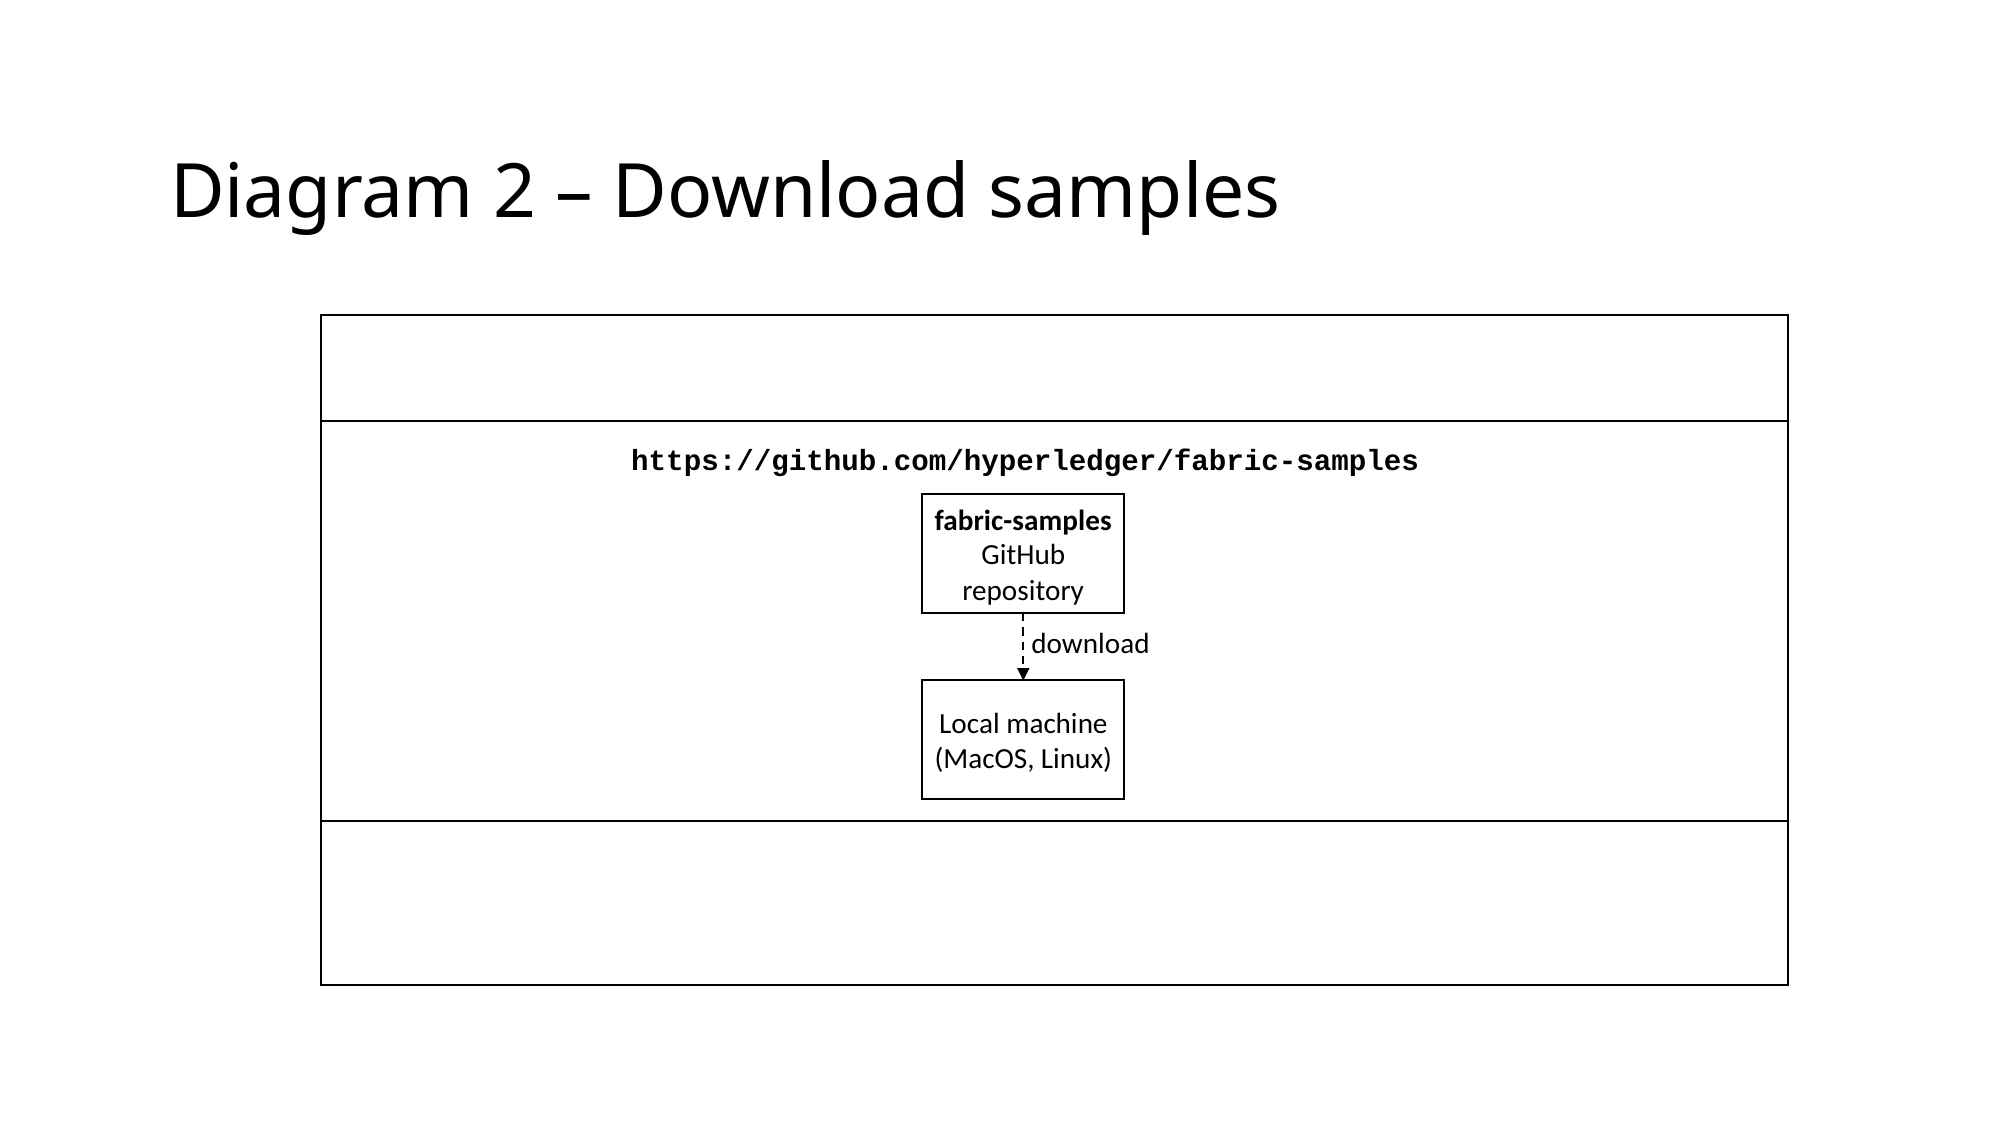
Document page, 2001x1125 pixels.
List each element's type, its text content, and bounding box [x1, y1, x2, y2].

text_box Local machine (MacOS, Linux) [922, 680, 1125, 800]
text_box Diagram 2 – Download samples [162, 84, 1888, 303]
text_box [320, 422, 1788, 820]
text_box https://github.com/hyperledger/fabric-samples [608, 433, 1442, 484]
text_box fabric-samples GitHub repository [922, 493, 1125, 613]
text_box download [1024, 616, 1158, 667]
text_box [320, 822, 1788, 986]
text_box [320, 315, 1788, 420]
